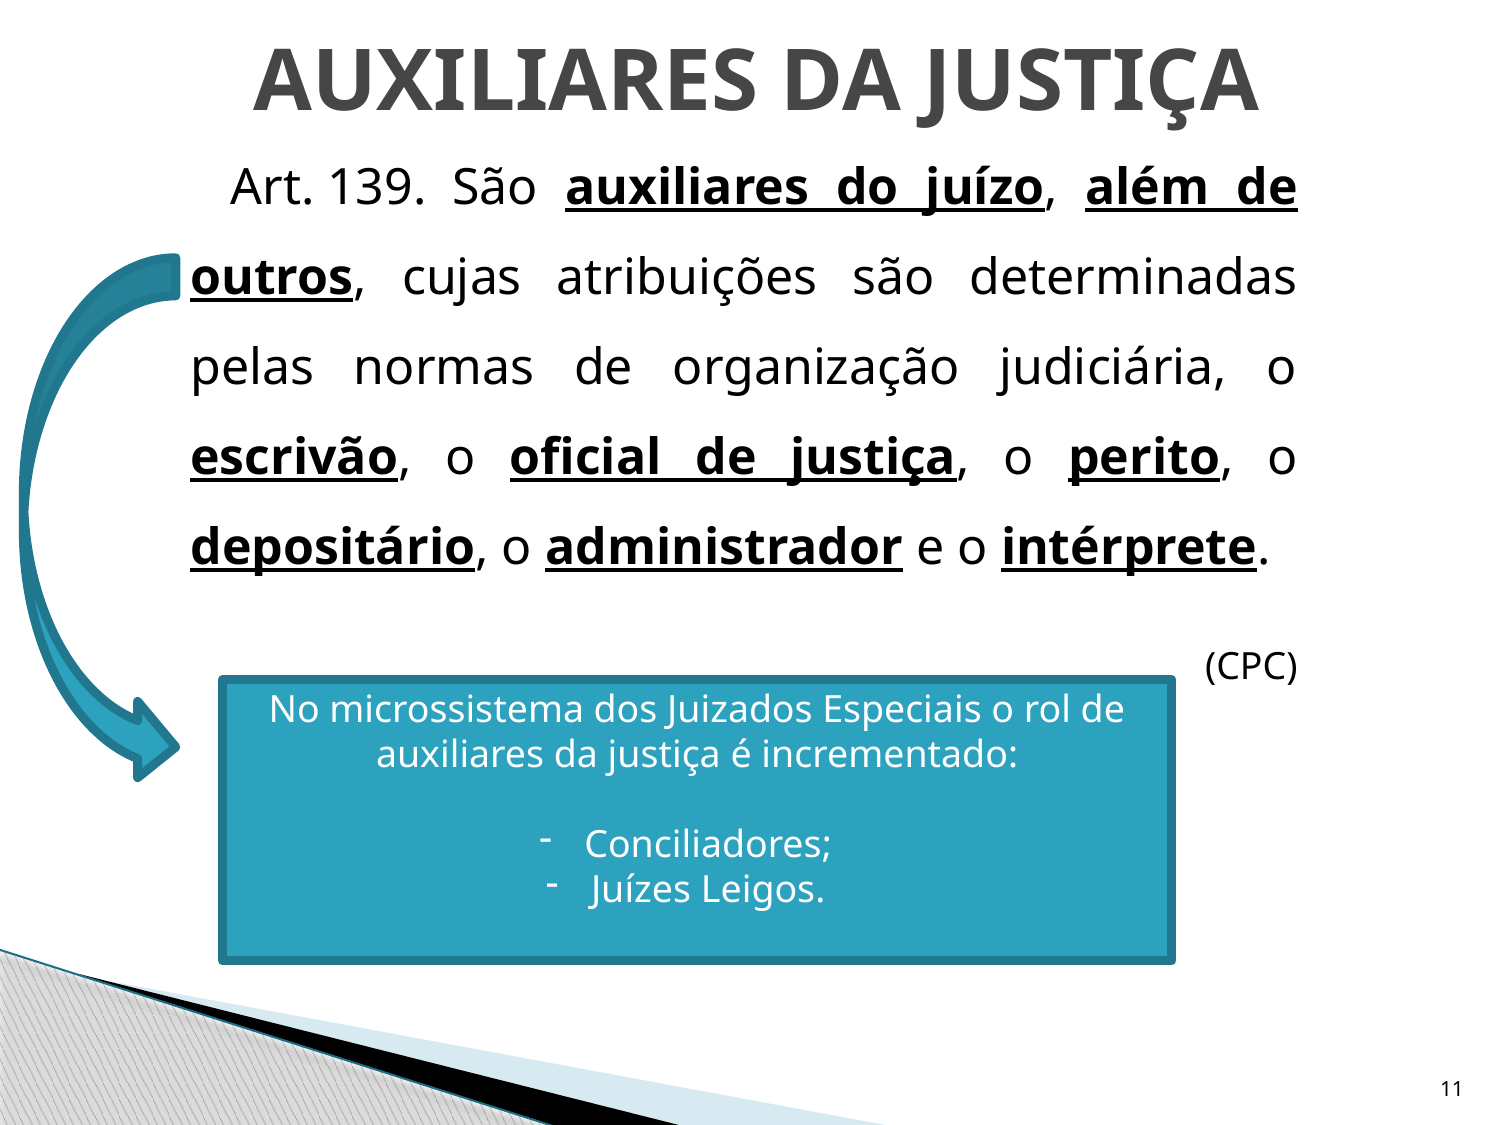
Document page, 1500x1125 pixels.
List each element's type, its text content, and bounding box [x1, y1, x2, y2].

text_box No microssistema dos Juizados Especiais o rol de auxiliares da justiça é incrementado: Conciliadores; Juízes Leigos. [218, 675, 1176, 965]
text_box [18, 253, 181, 783]
list Art. 139. São auxiliares do juízo, além de outros, cujas atribuições são determinadas pelas normas de organização judiciária, o escrivão, o oficial de justiça, o perito, o depositário, o administrador e o intérprete. (CPC) [175, 153, 1313, 1125]
slide_number 11 [1418, 1051, 1479, 1112]
title AUXILIARES DA JUSTIÇA [82, 0, 1432, 153]
